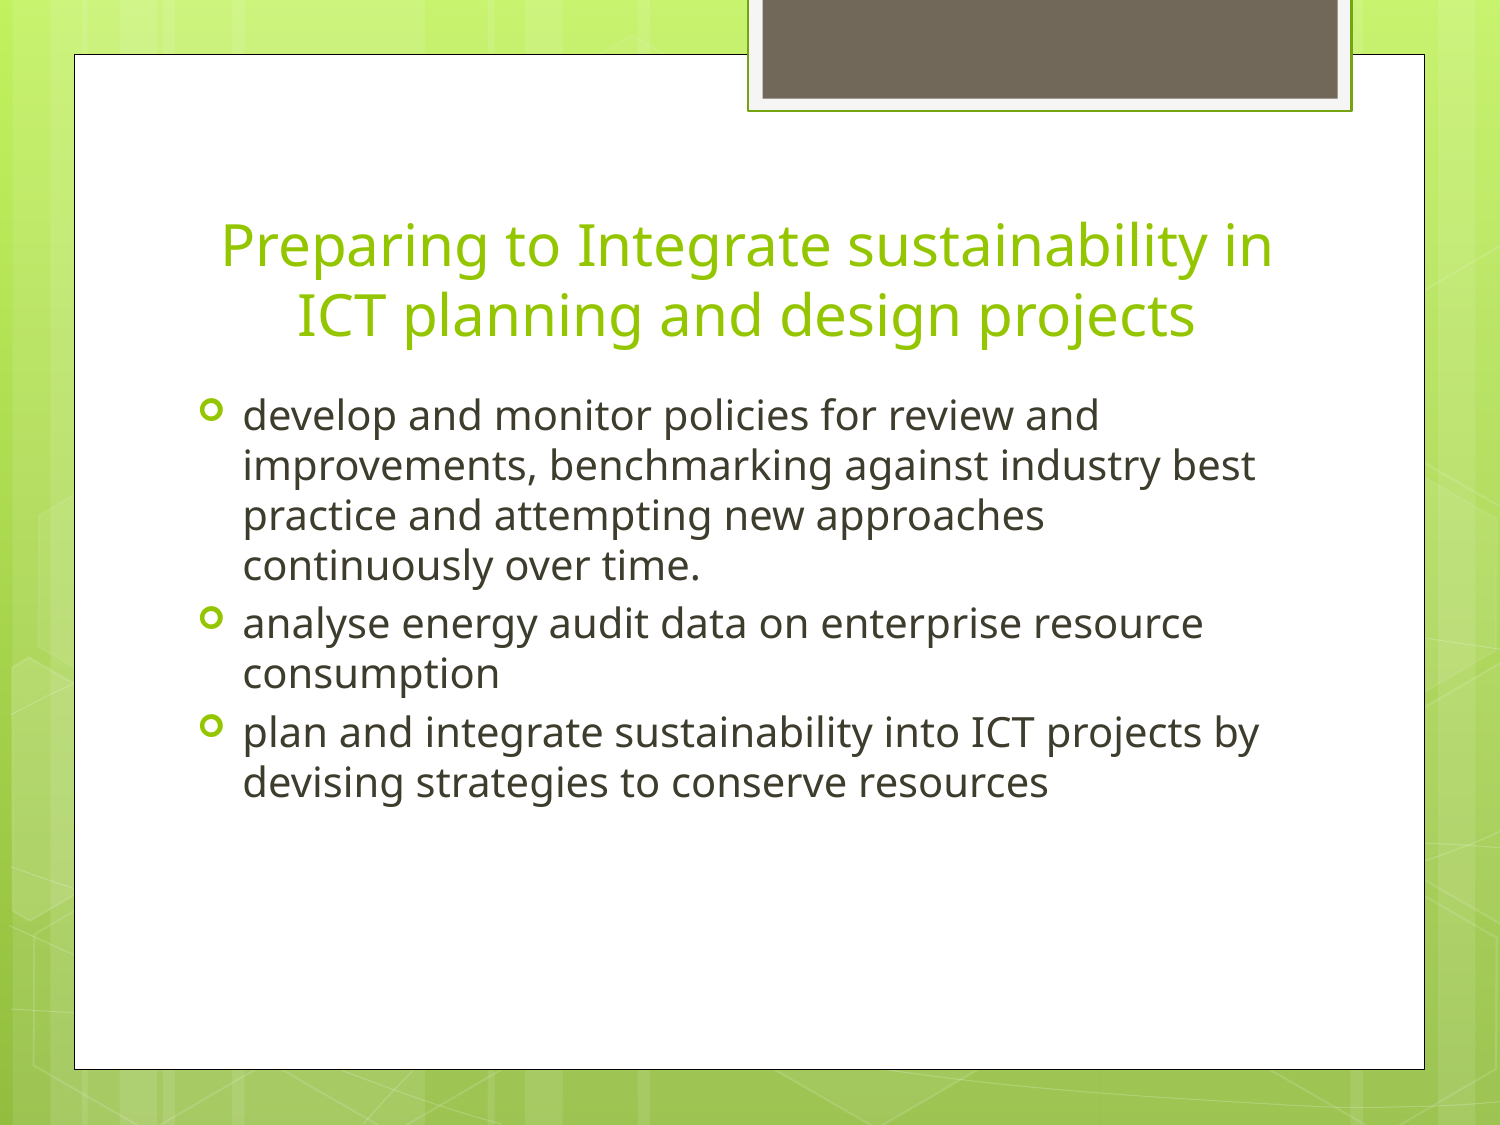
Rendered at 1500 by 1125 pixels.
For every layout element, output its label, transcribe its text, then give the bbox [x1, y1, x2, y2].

title Preparing to Integrate sustainability in ICT planning and design projects [171, 168, 1324, 357]
list develop and monitor policies for review and improvements, benchmarking against industry best practice and attempting new approaches continuously over time. analyse energy audit data on enterprise resource consumption plan and integrate sustainability into ICT projects by devising strategies to conserve resources [171, 381, 1283, 957]
